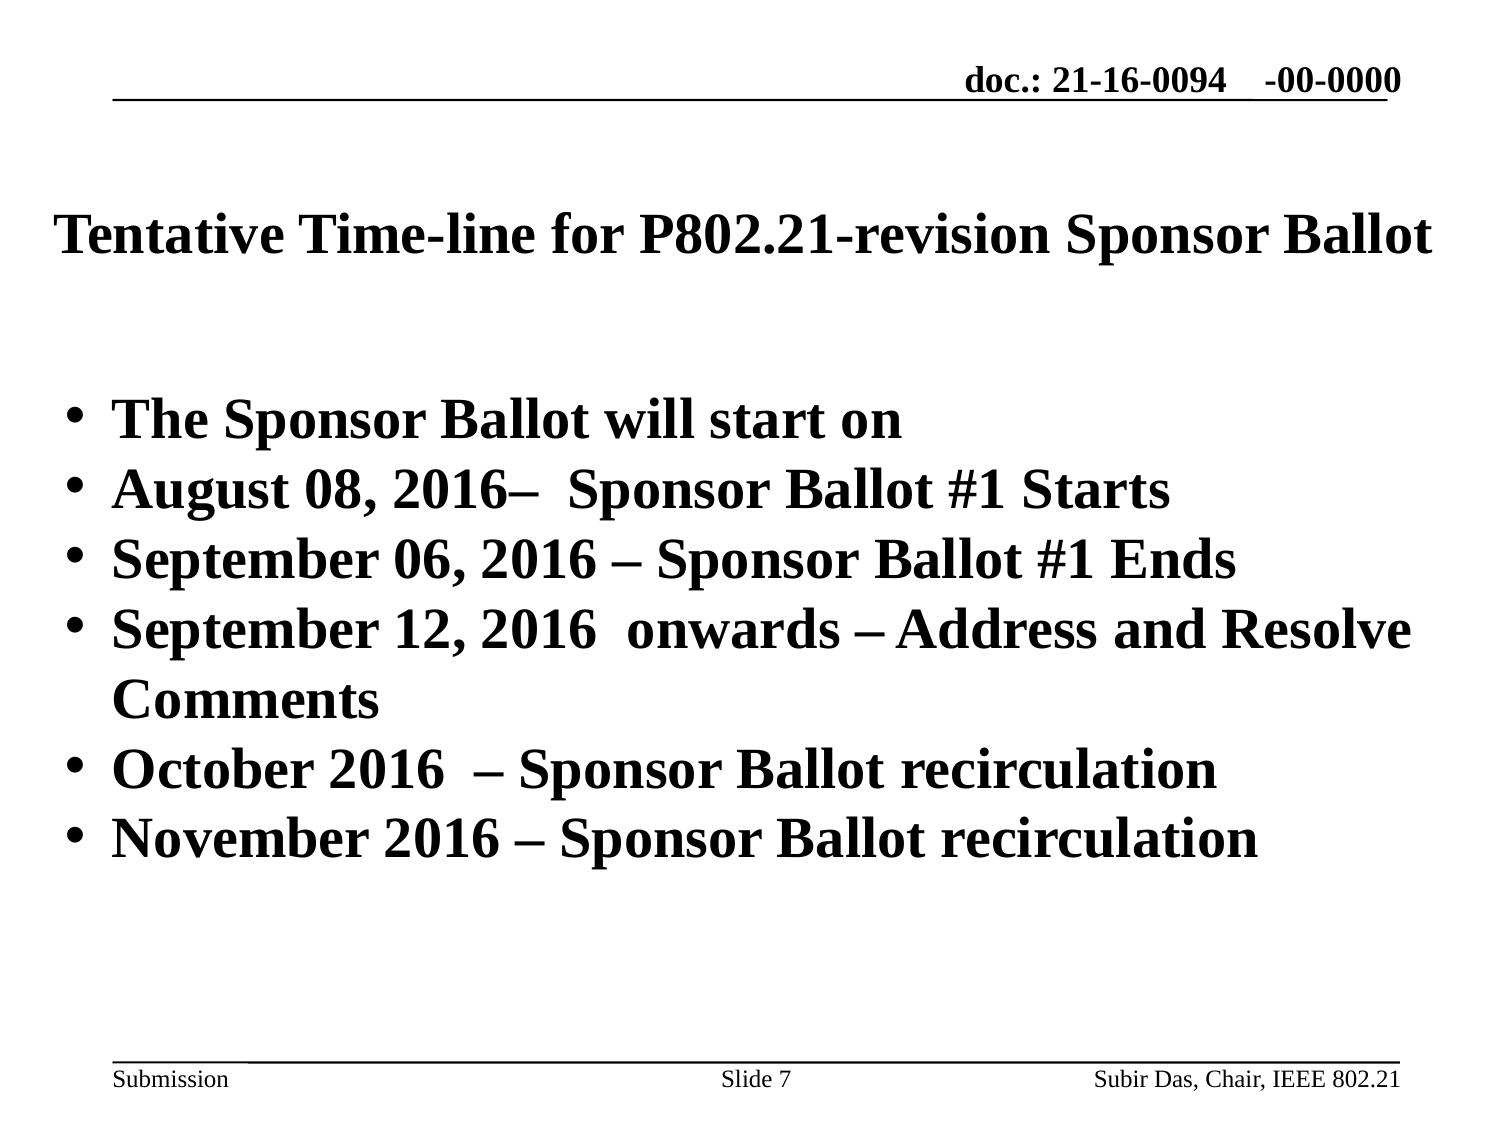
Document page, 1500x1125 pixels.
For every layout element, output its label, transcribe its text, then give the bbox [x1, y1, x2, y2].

text_box Slide 7 [675, 1062, 838, 1093]
text_box The Sponsor Ballot will start on August 08, 2016– Sponsor Ballot #1 Starts September 06, 2016 – Sponsor Ballot #1 Ends September 12, 2016 onwards – Address and Resolve Comments October 2016 – Sponsor Ballot recirculation November 2016 – Sponsor Ballot recirculation [49, 312, 1475, 877]
footer Subir Das, Chair, IEEE 802.21 [1089, 1061, 1402, 1093]
title Tentative Time-line for P802.21-revision Sponsor Ballot [37, 112, 1451, 288]
